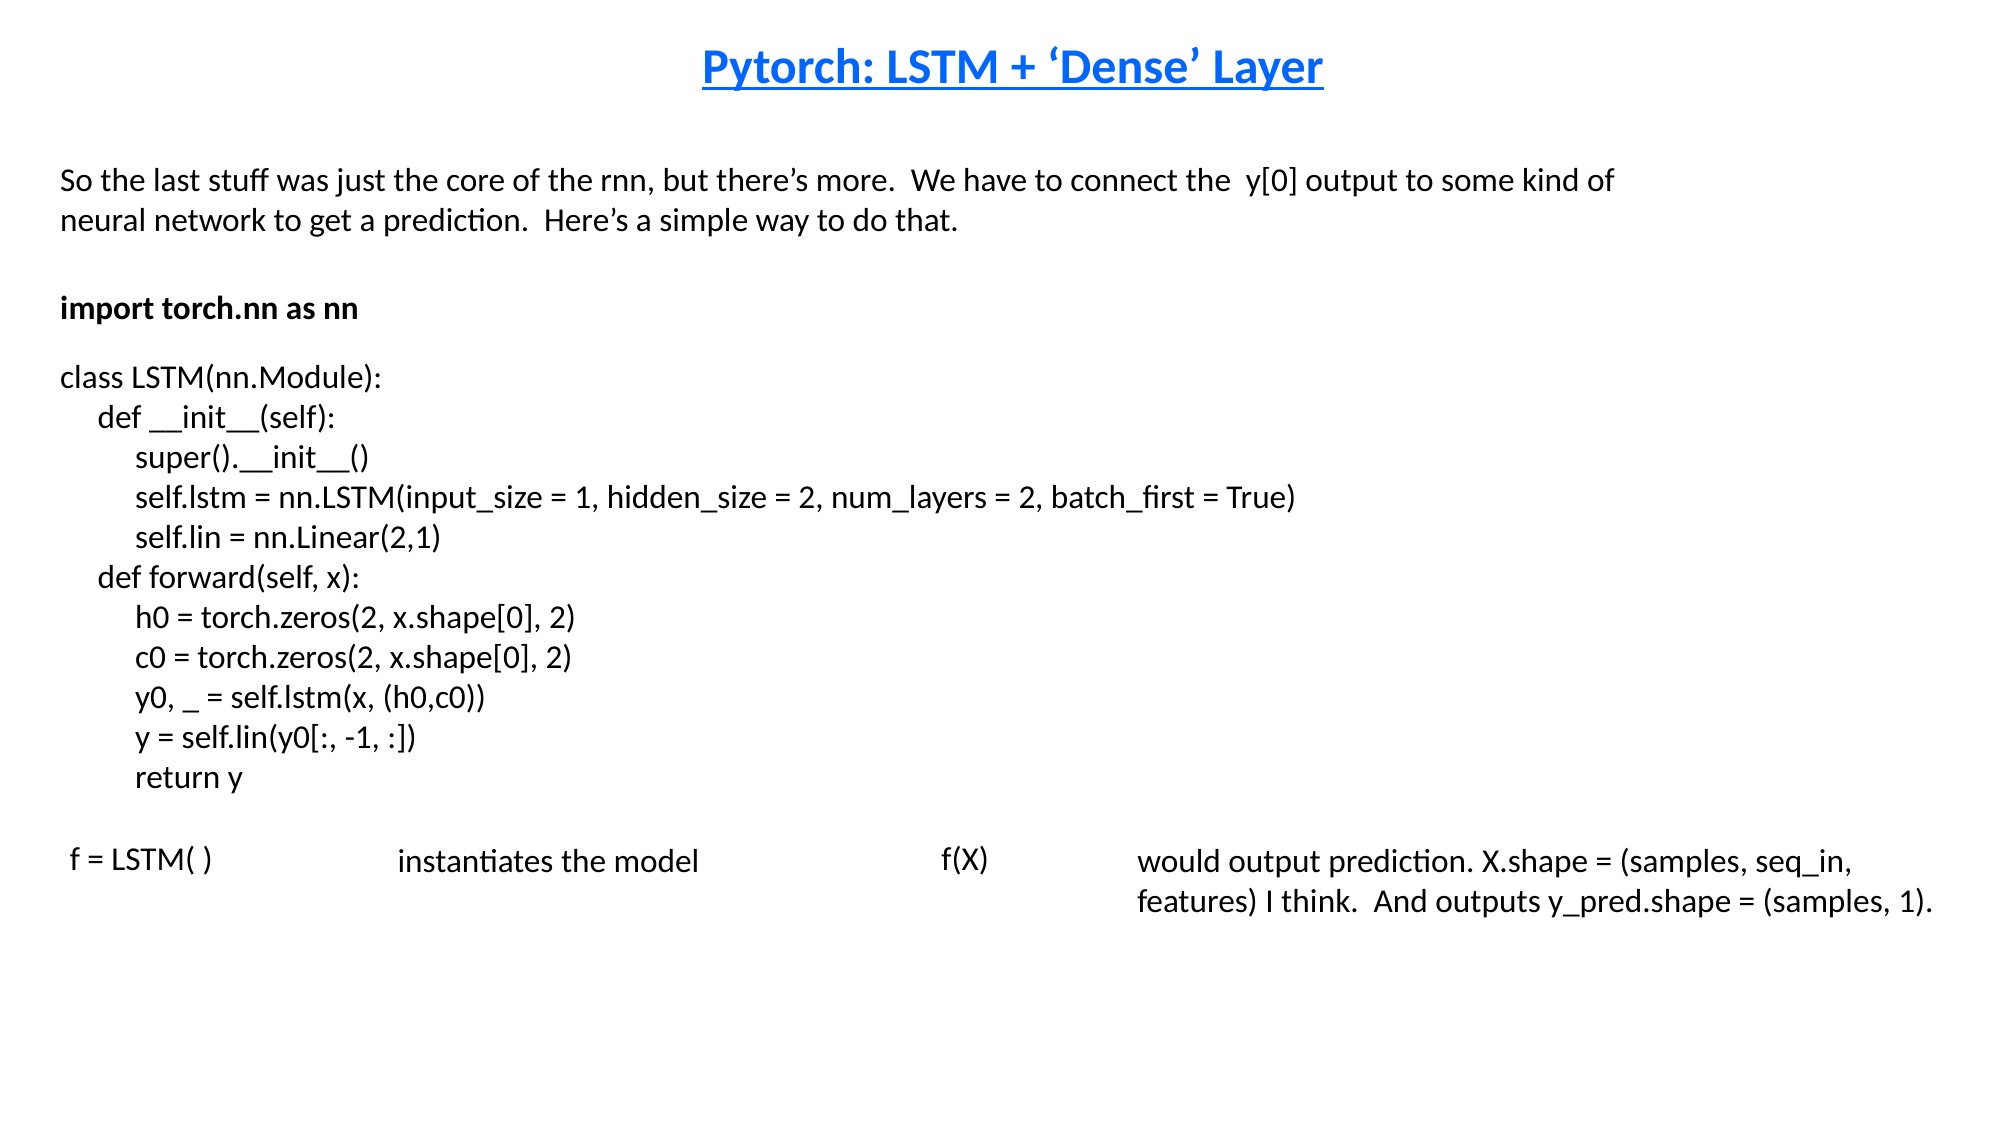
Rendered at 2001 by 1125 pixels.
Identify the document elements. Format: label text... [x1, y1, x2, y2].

text_box import torch.nn as nn [45, 278, 438, 334]
text_box Pytorch: LSTM + ‘Dense’ Layer [687, 26, 1340, 102]
text_box class LSTM(nn.Module): def __init__(self): super().__init__() self.lstm = nn.LSTM(input_size = 1, hidden_size = 2, num_layers = 2, batch_first = True) self.lin = nn.Linear(2,1) def forward(self, x): h0 = torch.zeros(2, x.shape[0], 2) c0 = torch.zeros(2, x.shape[0], 2) y0, _ = self.lstm(x, (h0,c0)) y = self.lin(y0[:, -1, :]) return y [45, 348, 1422, 803]
text_box f = LSTM( ) [55, 830, 262, 885]
text_box instantiates the model [382, 832, 750, 887]
text_box would output prediction. X.shape = (samples, seq_in, features) I think. And outputs y_pred.shape = (samples, 1). [1122, 832, 1959, 927]
text_box f(X) [926, 829, 1005, 885]
text_box So the last stuff was just the core of the rnn, but there’s more. We have to connect the y[0] output to some kind of neural network to get a prediction. Here’s a simple way to do that. [45, 150, 1654, 246]
